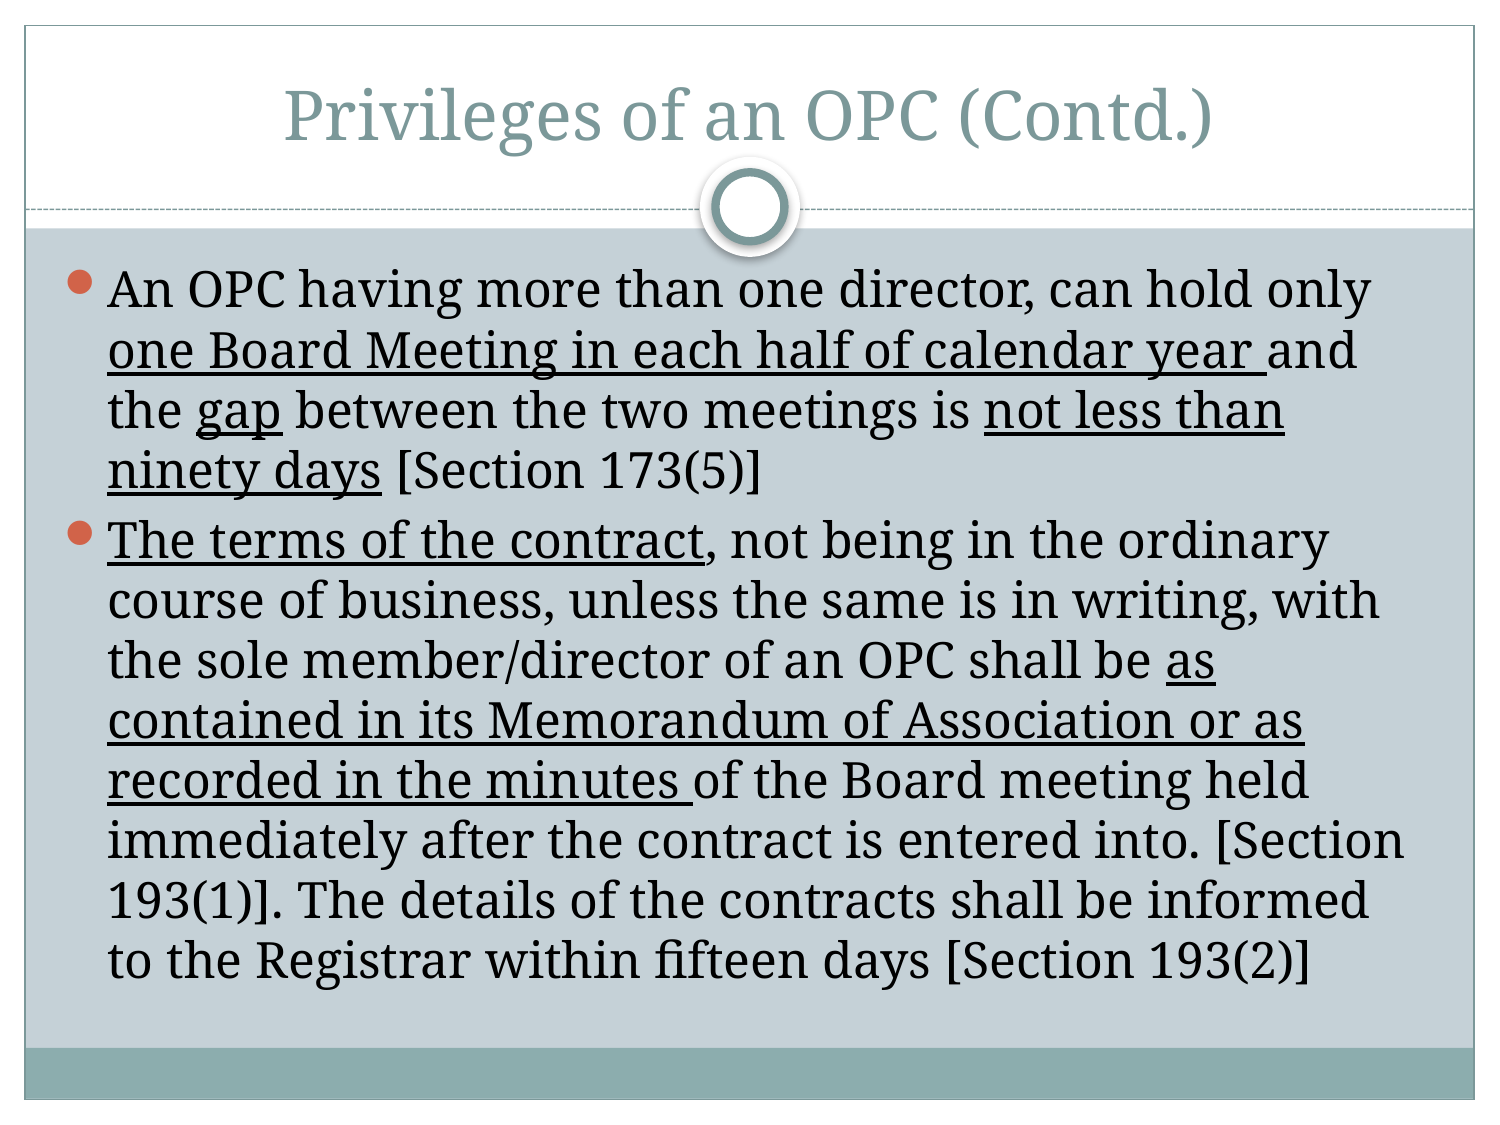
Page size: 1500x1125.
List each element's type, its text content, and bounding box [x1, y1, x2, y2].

list An OPC having more than one director, can hold only one Board Meeting in each half of calendar year and the gap between the two meetings is not less than ninety days [Section 173(5)] The terms of the contract, not being in the ordinary course of business, unless the same is in writing, with the sole member/director of an OPC shall be as contained in its Memorandum of Association or as recorded in the minutes of the Board meeting held immediately after the contract is entered into. [Section 193(1)]. The details of the contracts shall be informed to the Registrar within fifteen days [Section 193(2)] [49, 250, 1445, 1001]
title Privileges of an OPC (Contd.) [49, 37, 1450, 162]
